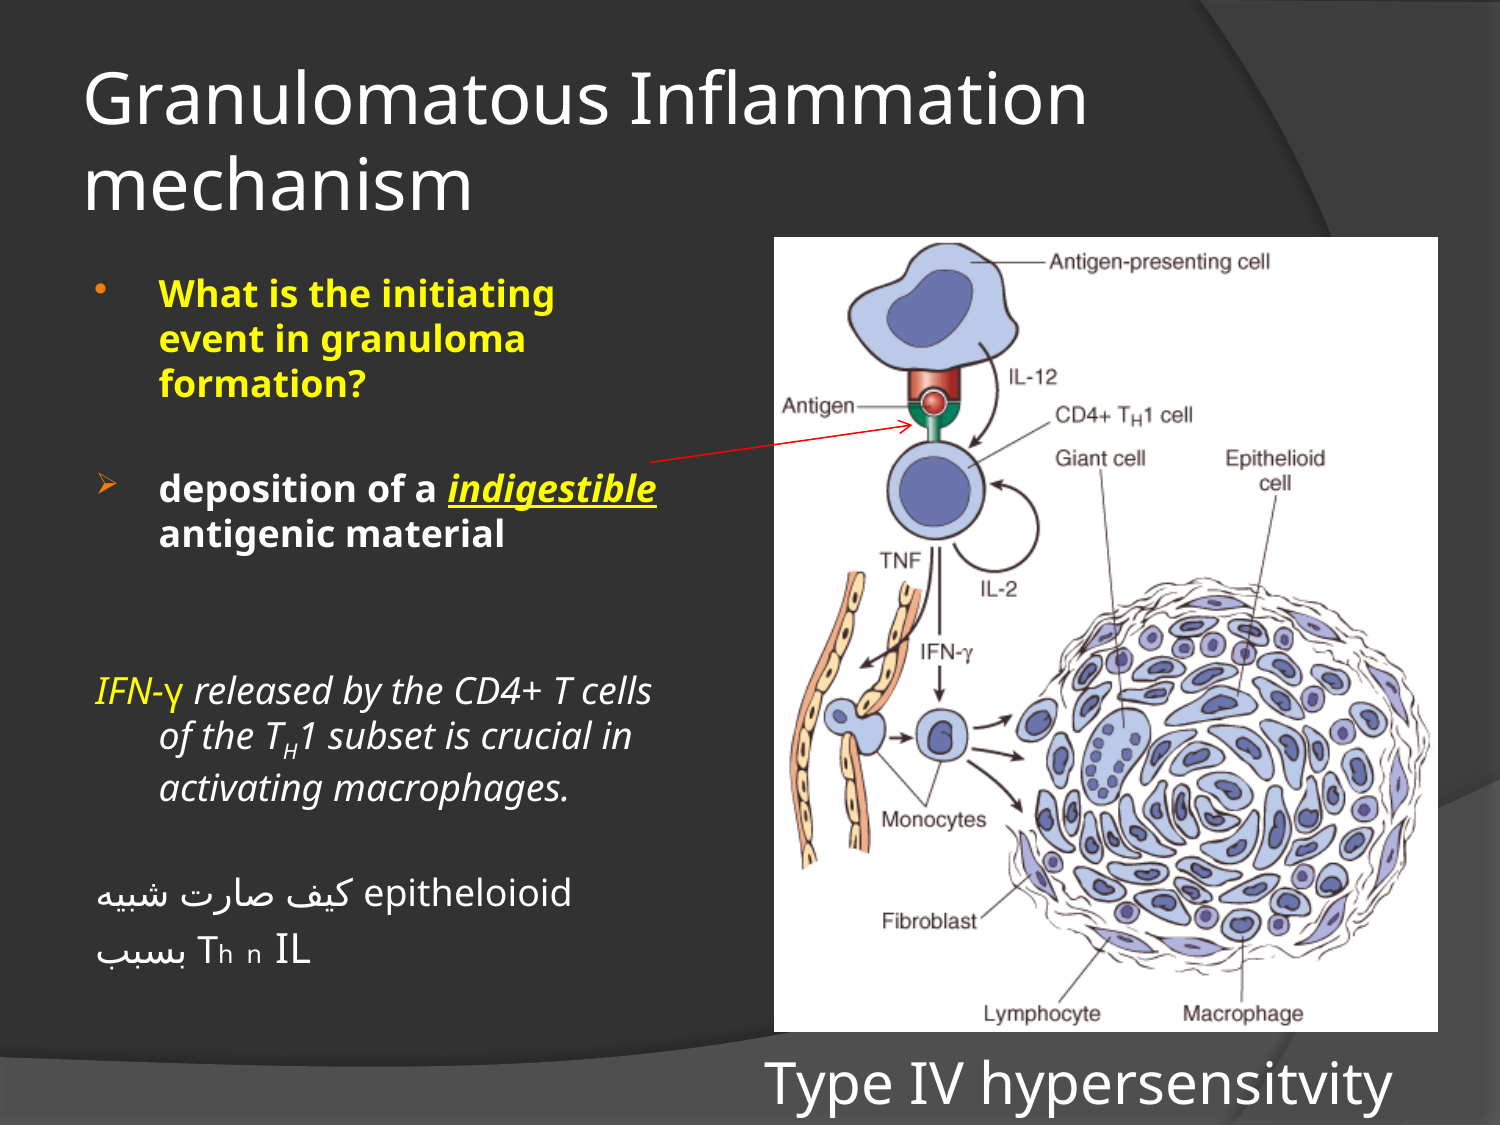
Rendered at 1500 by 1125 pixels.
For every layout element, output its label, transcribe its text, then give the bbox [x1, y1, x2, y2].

text_box Type IV hypersensitvity [749, 1039, 1500, 1124]
picture [774, 237, 1438, 1032]
list What is the initiating event in granuloma formation? deposition of a indigestible antigenic material IFN-γ released by the CD4+ T cells of the TH1 subset is crucial in activating macrophages. كيف صارت شبيه epitheloioid بسبب Th n IL [75, 262, 675, 1005]
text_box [649, 424, 913, 463]
title Granulomatous Inflammation mechanism [75, 45, 1300, 233]
